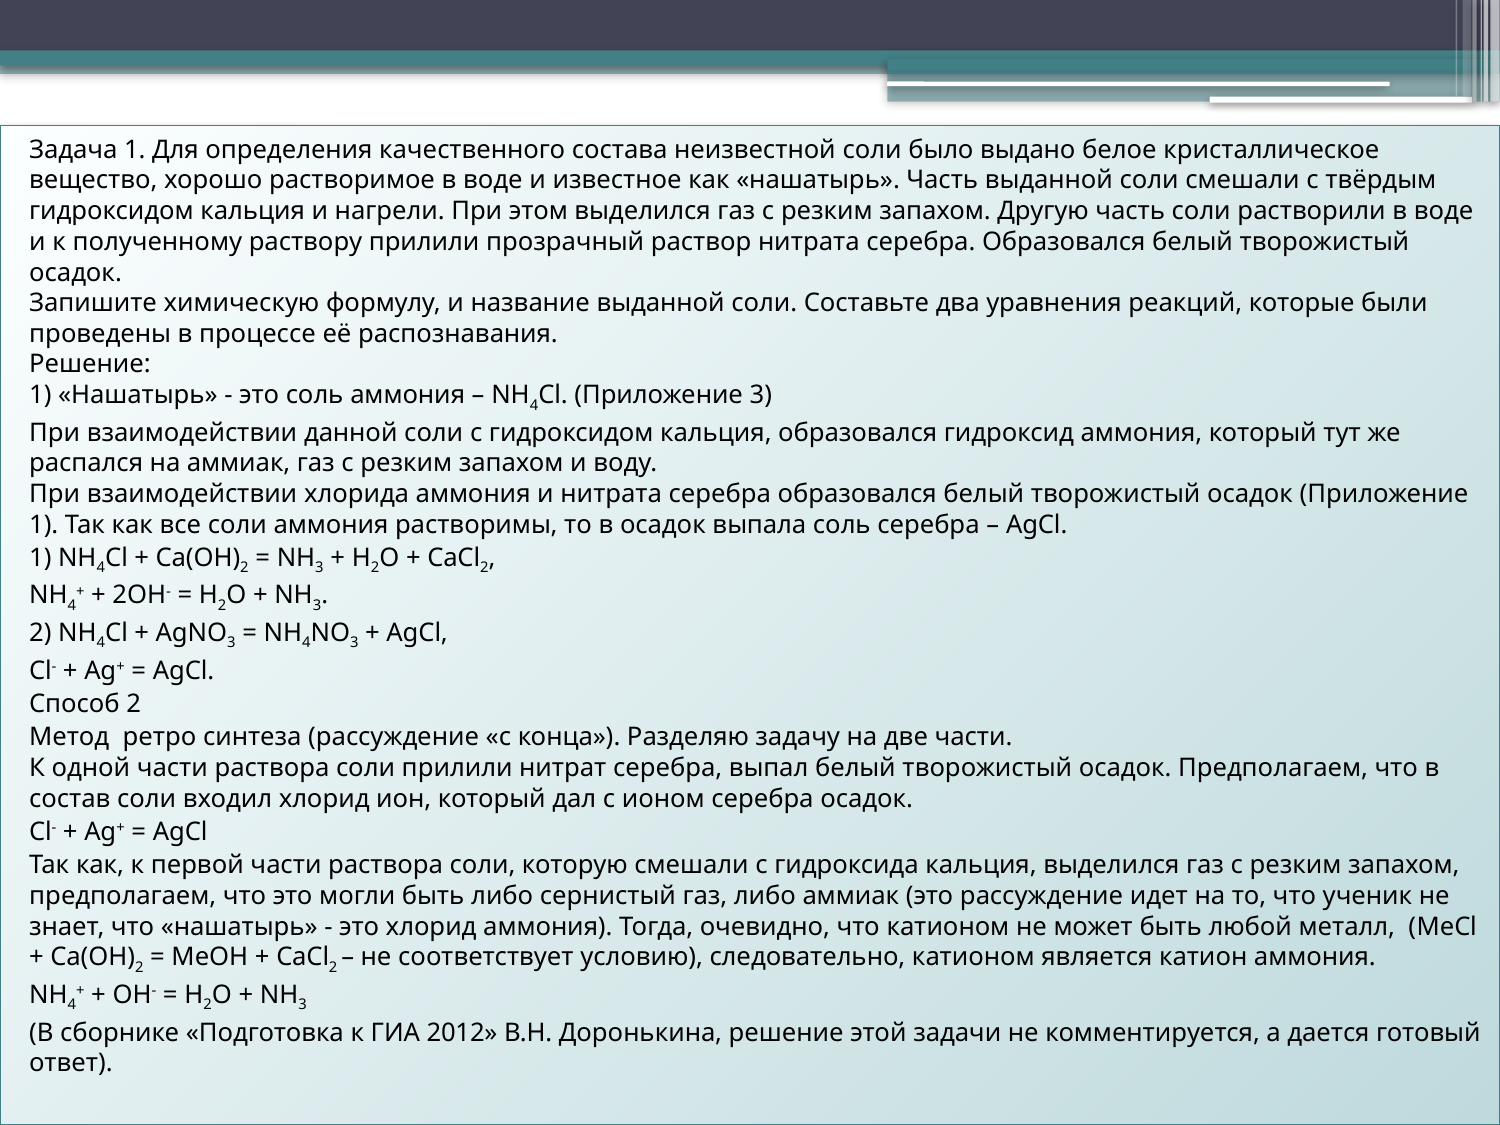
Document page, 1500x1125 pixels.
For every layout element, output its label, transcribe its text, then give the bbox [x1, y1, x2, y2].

list Задача 1. Для определения качественного состава неизвестной соли было выдано белое кристаллическое вещество, хорошо растворимое в воде и известное как «нашатырь». Часть выданной соли смешали с твёрдым гидроксидом кальция и нагрели. При этом выделился газ с резким запахом. Другую часть соли растворили в воде и к полученному раствору прилили прозрачный раствор нитрата серебра. Образовался белый творожистый осадок. Запишите химическую формулу, и название выданной соли. Составьте два уравнения реакций, которые были проведены в процессе её распознавания. Решение: 1) «Нашатырь» - это соль аммония – NH4Cl. (Приложение 3) При взаимодействии данной соли с гидроксидом кальция, образовался гидроксид аммония, который тут же распался на аммиак, газ с резким запахом и воду. При взаимодействии хлорида аммония и нитрата серебра образовался белый творожистый осадок (Приложение 1). Так как все соли аммония растворимы, то в осадок выпала соль серебра – AgCl. 1) NH4Cl + Сa(OH)2 = NH3 + H2O + CaCl2, NH4+ + 2OH- = H2O + NH3. 2) NH4Cl + AgNO3 = NH4NO3 + AgCl, Cl- + Ag+ = AgCl. Способ 2 Метод ретро синтеза (рассуждение «с конца»). Разделяю задачу на две части. К одной части раствора соли прилили нитрат серебра, выпал белый творожистый осадок. Предполагаем, что в состав соли входил хлорид ион, который дал с ионом серебра осадок. Cl- + Ag+ = AgCl Так как, к первой части раствора соли, которую смешали с гидроксида кальция, выделился газ с резким запахом, предполагаем, что это могли быть либо сернистый газ, либо аммиак (это рассуждение идет на то, что ученик не знает, что «нашатырь» - это хлорид аммония). Тогда, очевидно, что катионом не может быть любой металл, (MeCl + Сa(OH)2 = МеОН + CaCl2 – не соответствует условию), следовательно, катионом является катион аммония. NH4+ + OH- = H2O + NH3 (В сборнике «Подготовка к ГИА 2012» В.Н. Доронькина, решение этой задачи не комментируется, а дается готовый ответ). [0, 125, 1500, 1125]
